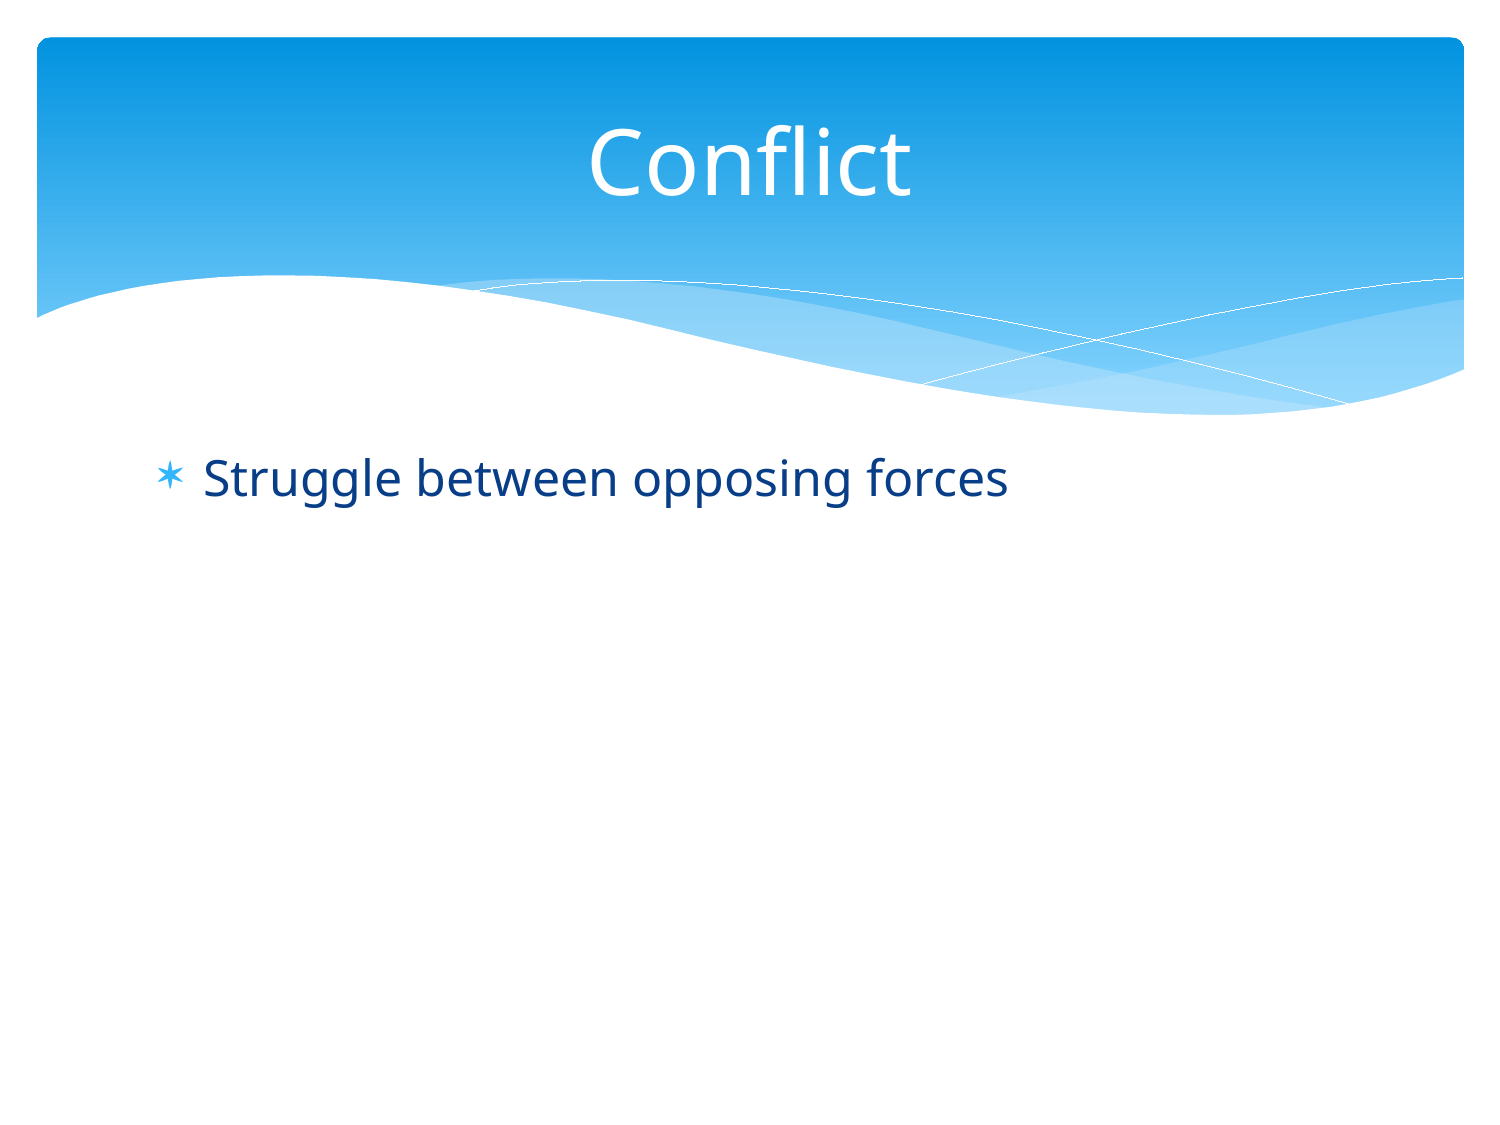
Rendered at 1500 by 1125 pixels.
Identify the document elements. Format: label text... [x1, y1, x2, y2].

list Struggle between opposing forces [143, 438, 1359, 1005]
title Conflict [75, 55, 1425, 261]
